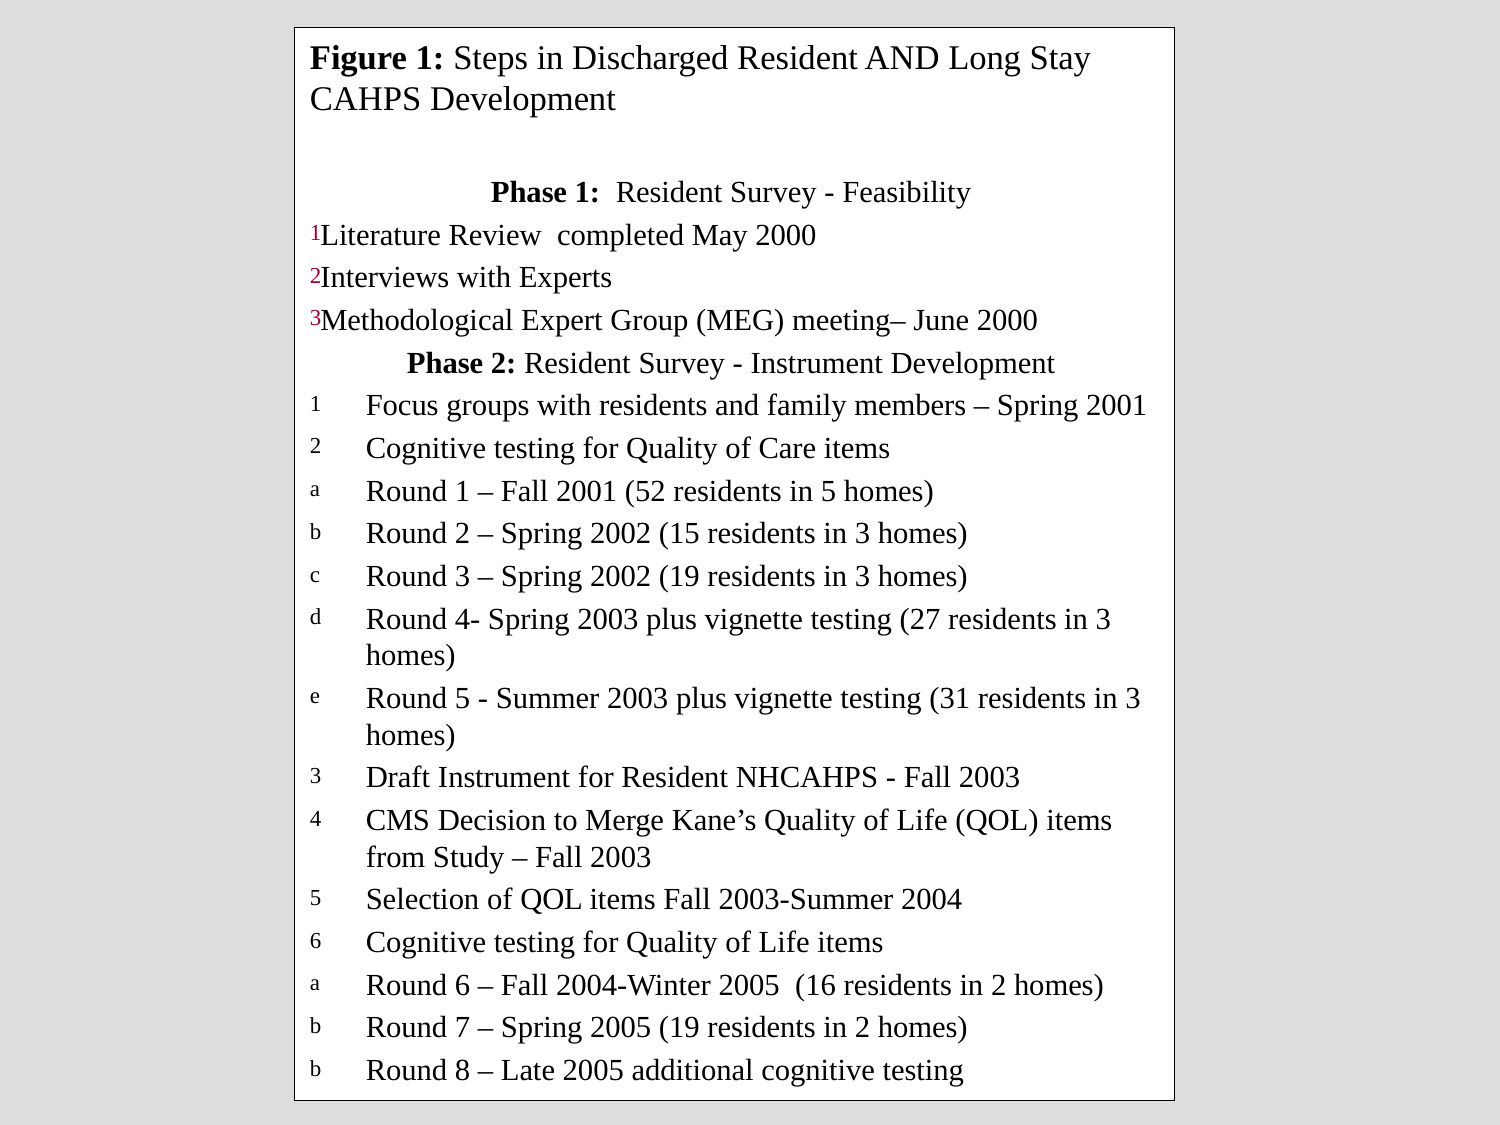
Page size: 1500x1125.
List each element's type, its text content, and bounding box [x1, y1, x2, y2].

list Figure 1: Steps in Discharged Resident AND Long Stay CAHPS Development Phase 1: Resident Survey - Feasibility Literature Review completed May 2000 Interviews with Experts Methodological Expert Group (MEG) meeting– June 2000 Phase 2: Resident Survey - Instrument Development Focus groups with residents and family members – Spring 2001 Cognitive testing for Quality of Care items Round 1 – Fall 2001 (52 residents in 5 homes) Round 2 – Spring 2002 (15 residents in 3 homes) Round 3 – Spring 2002 (19 residents in 3 homes) Round 4- Spring 2003 plus vignette testing (27 residents in 3 homes) Round 5 - Summer 2003 plus vignette testing (31 residents in 3 homes) Draft Instrument for Resident NHCAHPS - Fall 2003 CMS Decision to Merge Kane’s Quality of Life (QOL) items from Study – Fall 2003 Selection of QOL items Fall 2003-Summer 2004 Cognitive testing for Quality of Life items Round 6 – Fall 2004-Winter 2005 (16 residents in 2 homes) Round 7 – Spring 2005 (19 residents in 2 homes) Round 8 – Late 2005 additional cognitive testing [294, 27, 1175, 1101]
